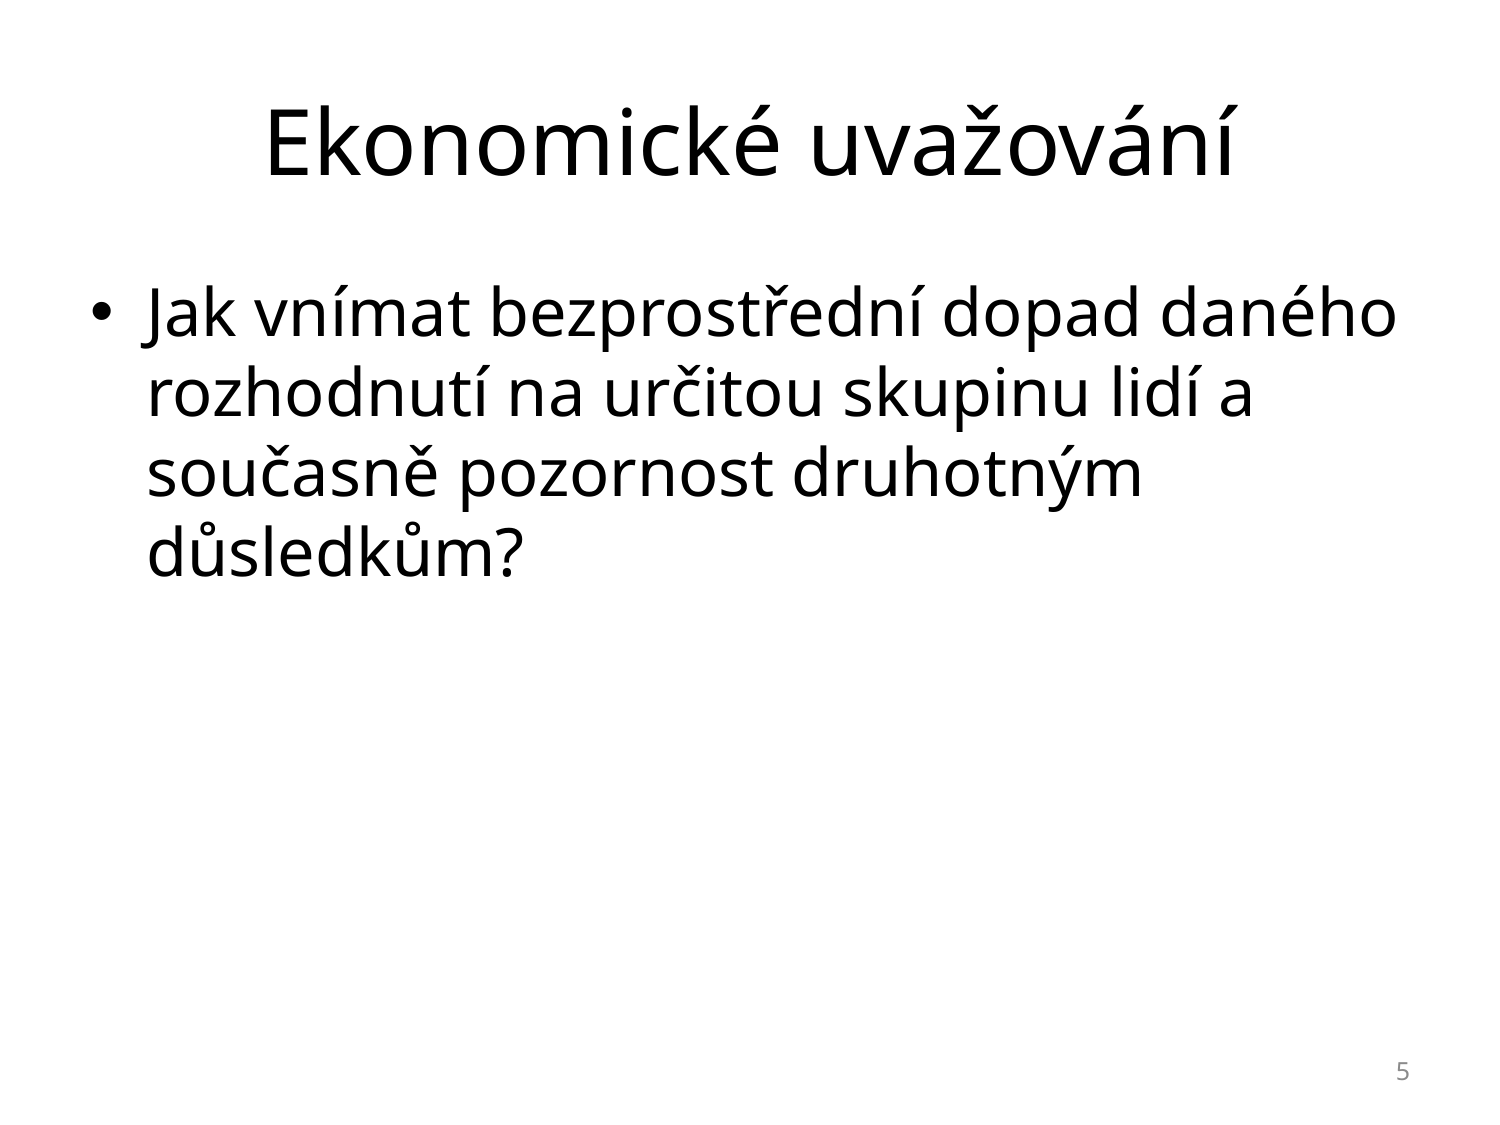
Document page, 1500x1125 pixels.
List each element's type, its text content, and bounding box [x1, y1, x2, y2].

slide_number 5 [1074, 1042, 1425, 1103]
list Jak vnímat bezprostřední dopad daného rozhodnutí na určitou skupinu lidí a současně pozornost druhotným důsledkům? [75, 262, 1425, 1005]
title Ekonomické uvažování [75, 45, 1425, 233]
